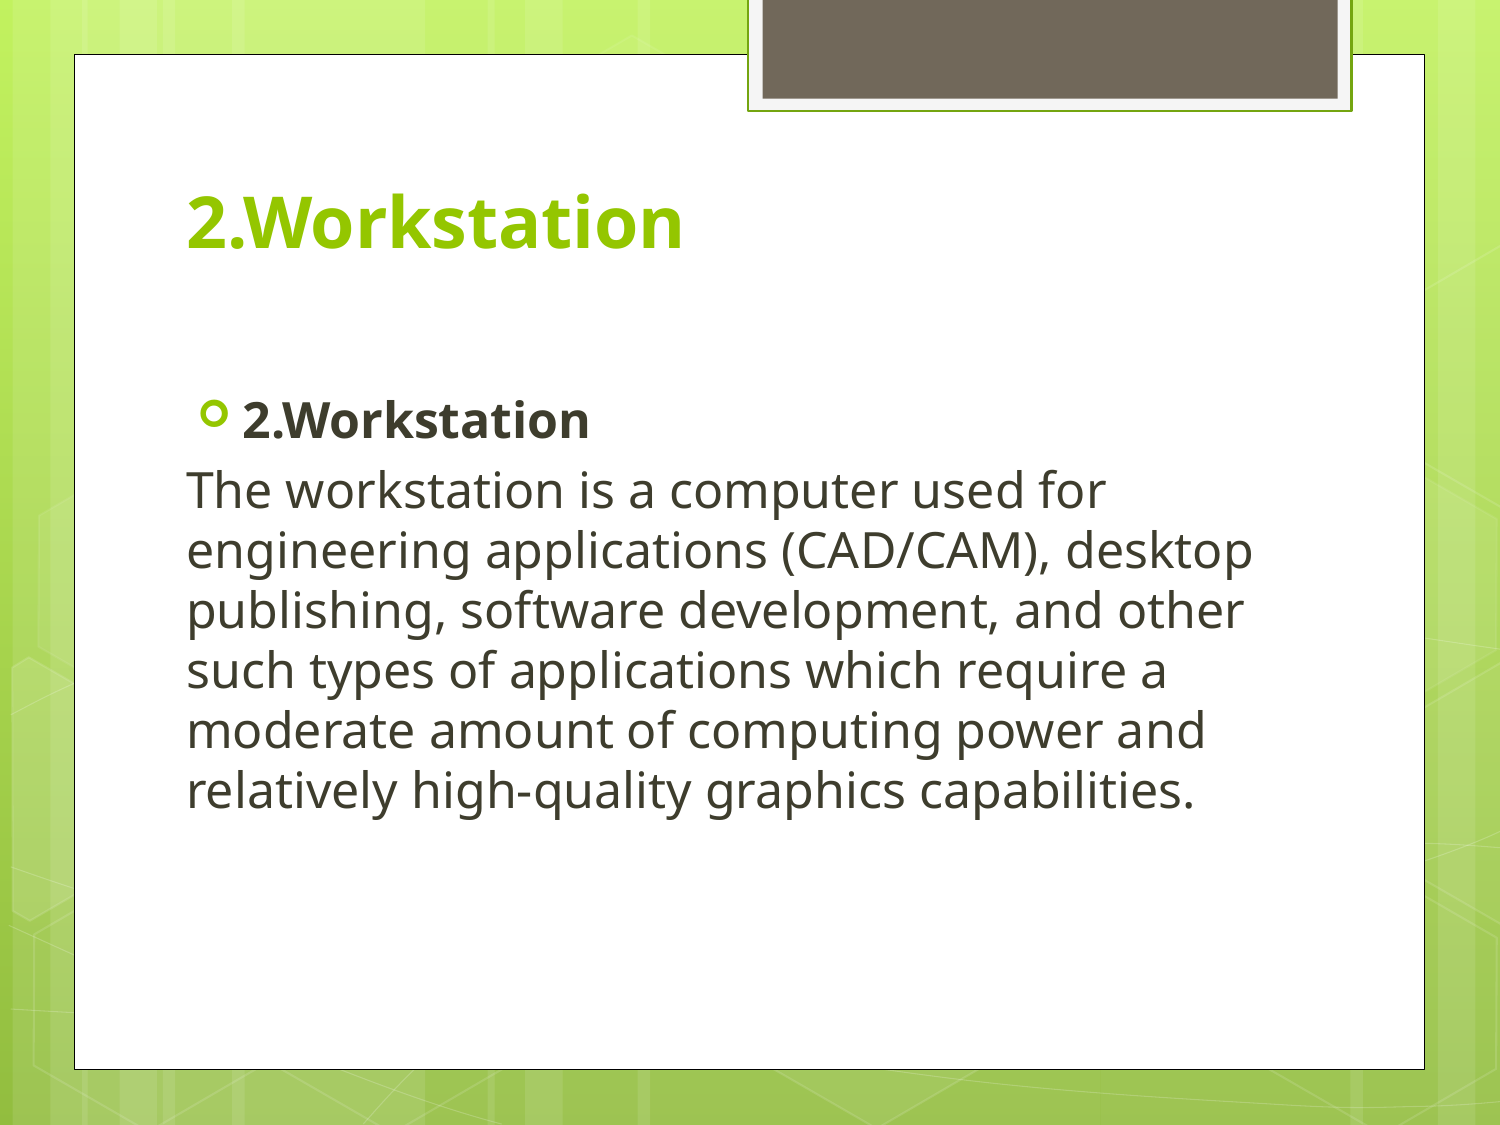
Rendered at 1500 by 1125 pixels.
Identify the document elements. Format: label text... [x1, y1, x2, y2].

title 2.Workstation [171, 168, 1324, 357]
list 2.Workstation The workstation is a computer used for engineering applications (CAD/CAM), desktop publishing, software development, and other such types of applications which require a moderate amount of computing power and relatively high-quality graphics capabilities. [171, 381, 1283, 957]
